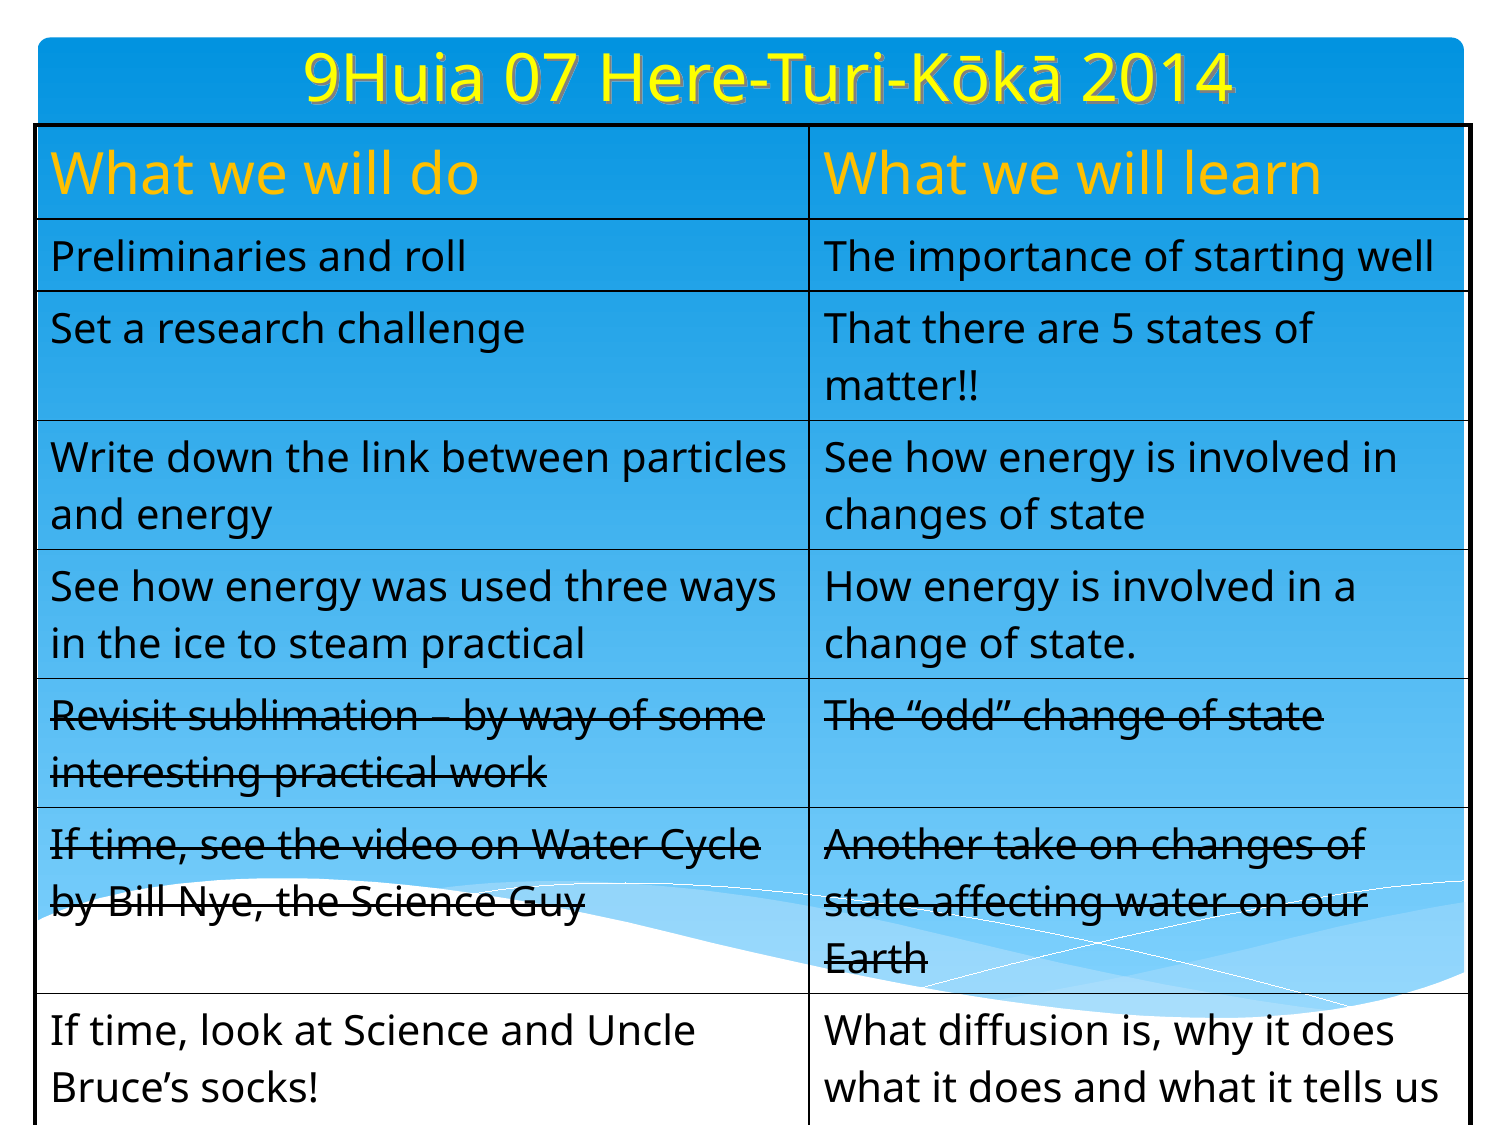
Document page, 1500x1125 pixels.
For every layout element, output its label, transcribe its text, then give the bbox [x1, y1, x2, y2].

table_cell What diffusion is, why it does what it does and what it tells us about particles, Diffusion in both gases and liquids [810, 994, 1468, 1125]
table_cell Preliminaries and roll [37, 220, 808, 290]
table_cell The “odd” change of state [810, 679, 1468, 807]
table_cell The importance of starting well [810, 220, 1468, 290]
table_cell If time, see the video on Water Cycle by Bill Nye, the Science Guy [37, 808, 808, 993]
table_cell See how energy was used three ways in the ice to steam practical [37, 550, 808, 678]
table_cell See how energy is involved in changes of state [810, 421, 1468, 549]
table_cell That there are 5 states of matter!! [810, 292, 1468, 420]
table_cell Another take on changes of state affecting water on our Earth [810, 808, 1468, 993]
table_cell If time, look at Science and Uncle Bruce’s socks! Lead Nitrate & Potassium Iodide [37, 994, 808, 1125]
table_cell Set a research challenge [37, 292, 808, 420]
text_box 9Huia 07 Here-Turi-Kōkā 2014 [162, 24, 1375, 123]
table_header What we will learn [810, 127, 1468, 218]
table_cell Write down the link between particles and energy [37, 421, 808, 549]
table_cell Revisit sublimation – by way of some interesting practical work [37, 679, 808, 807]
table_cell How energy is involved in a change of state. [810, 550, 1468, 678]
table_header What we will do [37, 127, 808, 218]
